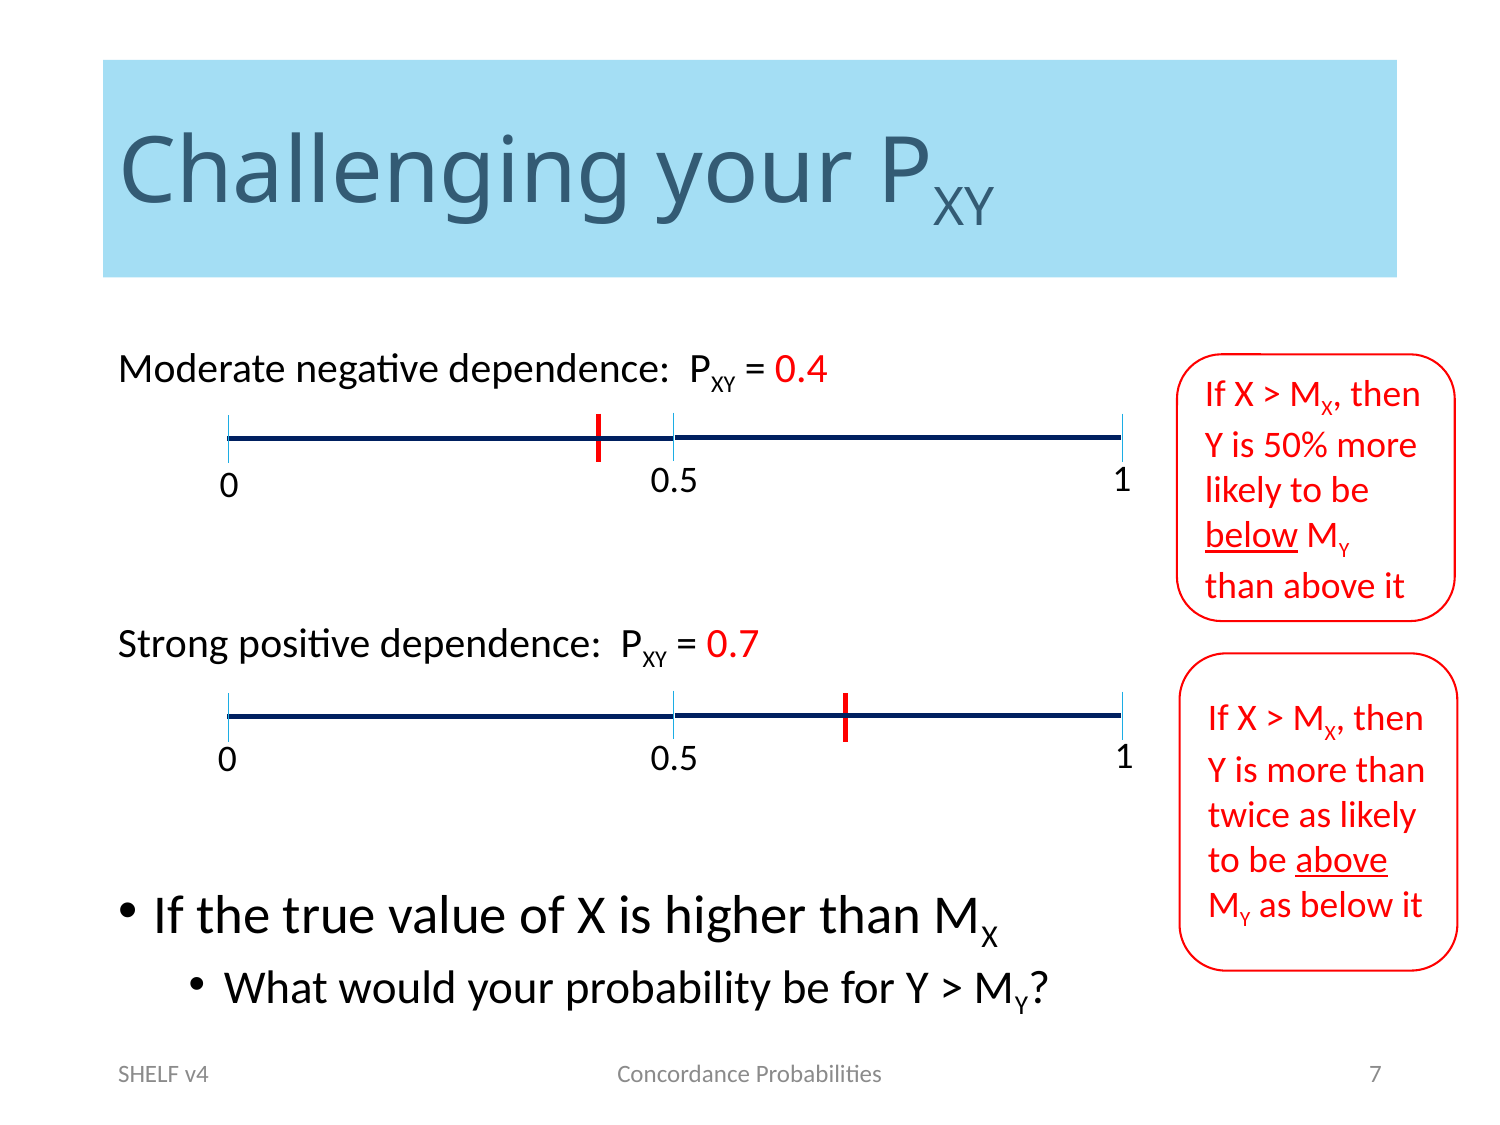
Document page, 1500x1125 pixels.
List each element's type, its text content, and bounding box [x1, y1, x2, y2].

text_box If X > MX, then Y is more than twice as likely to be above MY as below it [1178, 652, 1459, 972]
footer Concordance Probabilities [496, 1042, 1004, 1103]
slide_number 7 [1059, 1042, 1397, 1103]
slide_number SHELF v4 [103, 1042, 441, 1103]
title Challenging your PXY [103, 59, 1397, 278]
list If the true value of X is higher than MX What would your probability be for Y > MY? [103, 299, 1397, 1025]
text_box If X > MX, then Y is 50% more likely to be below MY than above it [1175, 353, 1456, 623]
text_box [103, 333, 1161, 513]
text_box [103, 607, 1167, 788]
